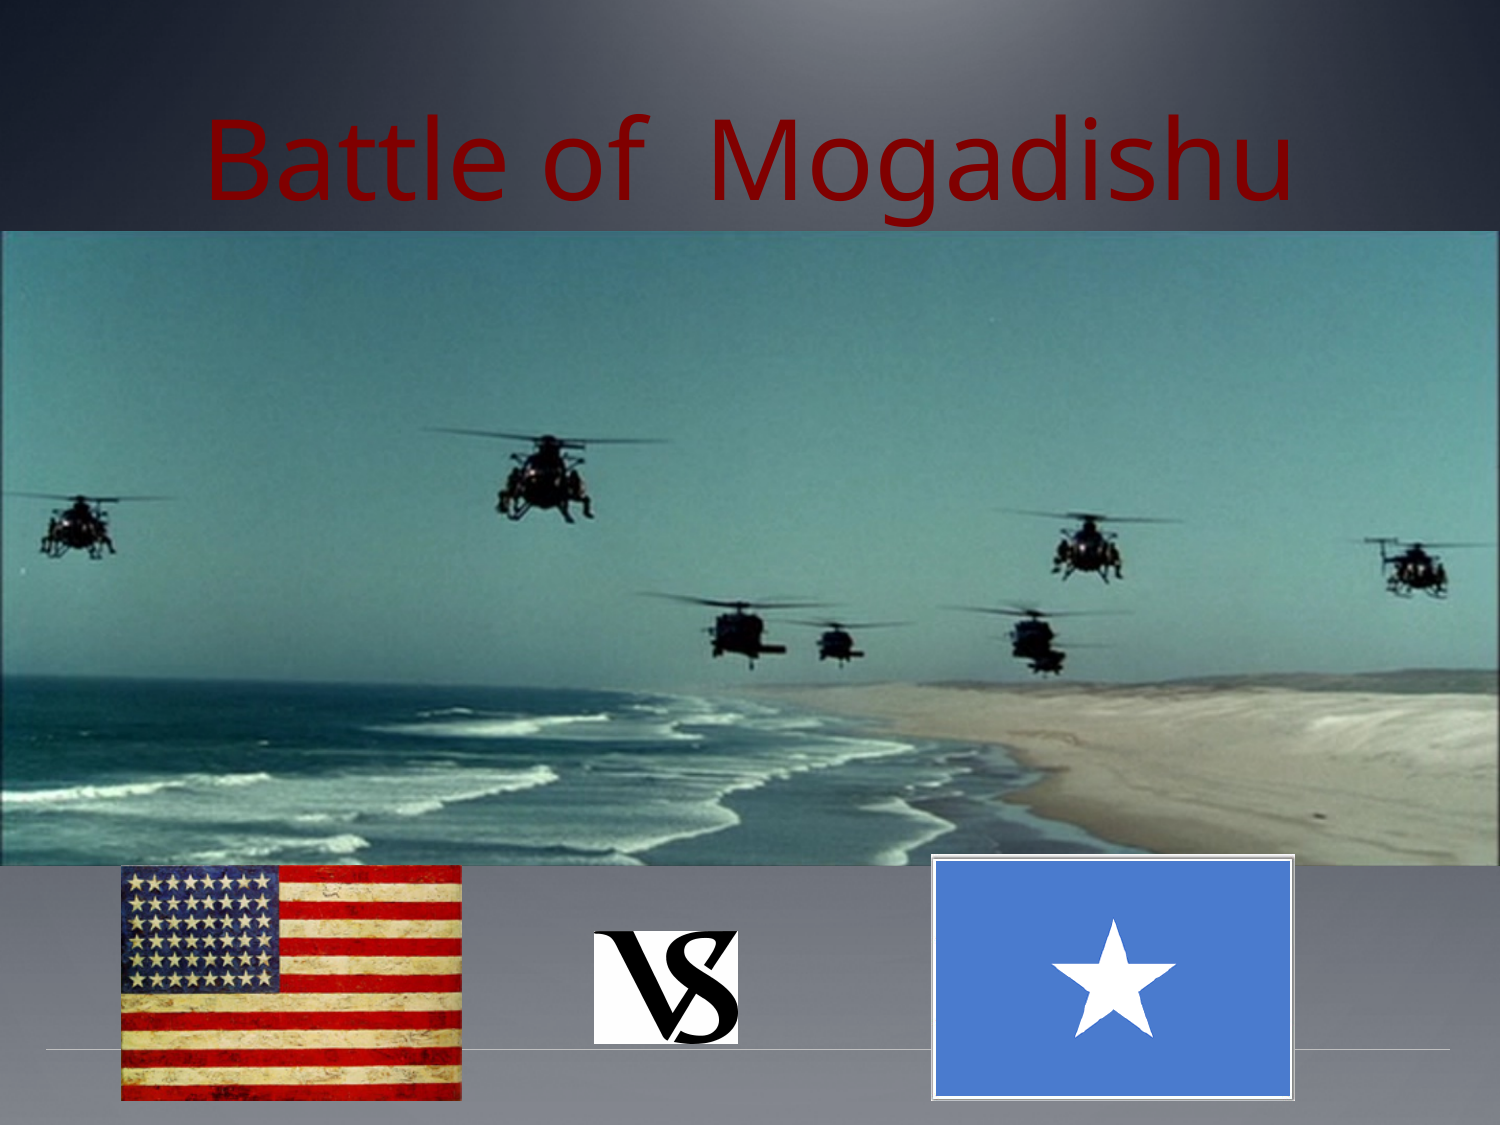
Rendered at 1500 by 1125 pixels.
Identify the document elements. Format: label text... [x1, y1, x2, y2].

picture [0, 229, 1500, 1103]
text_box Battle of Mogadishu [0, 80, 1500, 229]
picture [592, 929, 740, 1047]
